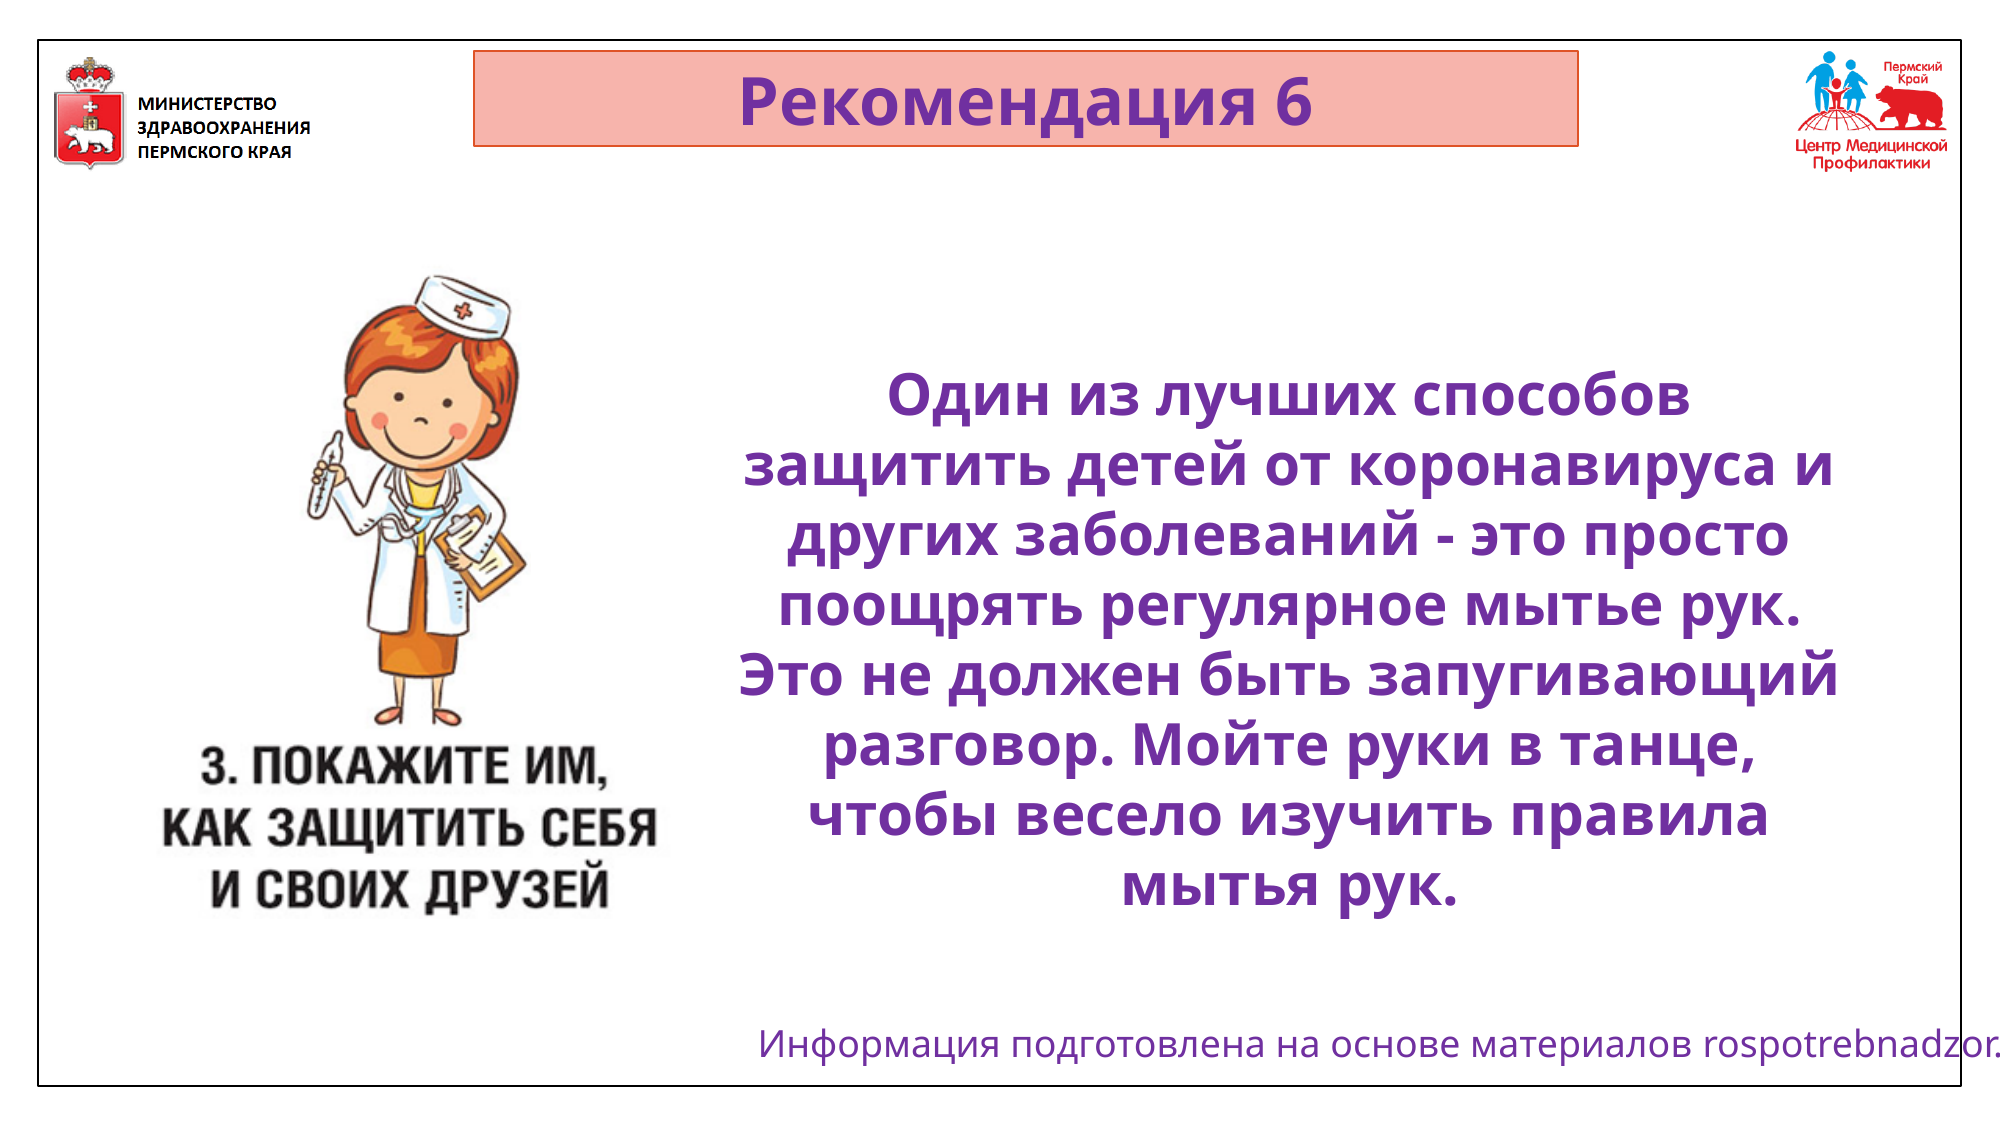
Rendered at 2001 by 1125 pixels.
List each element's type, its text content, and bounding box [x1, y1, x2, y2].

text_box Рекомендация 6 [473, 50, 1579, 147]
text_box Один из лучших способов защитить детей от коронавируса и других заболеваний - это просто поощрять регулярное мытье рук. Это не должен быть запугивающий разговор. Мойте руки в танце, чтобы весело изучить правила мытья рук. [712, 349, 1867, 995]
picture [40, 51, 334, 190]
text_box Информация подготовлена на основе материалов rospotrebnadzor.ru [742, 1012, 2000, 1073]
picture [1796, 51, 1947, 173]
picture [155, 262, 671, 920]
